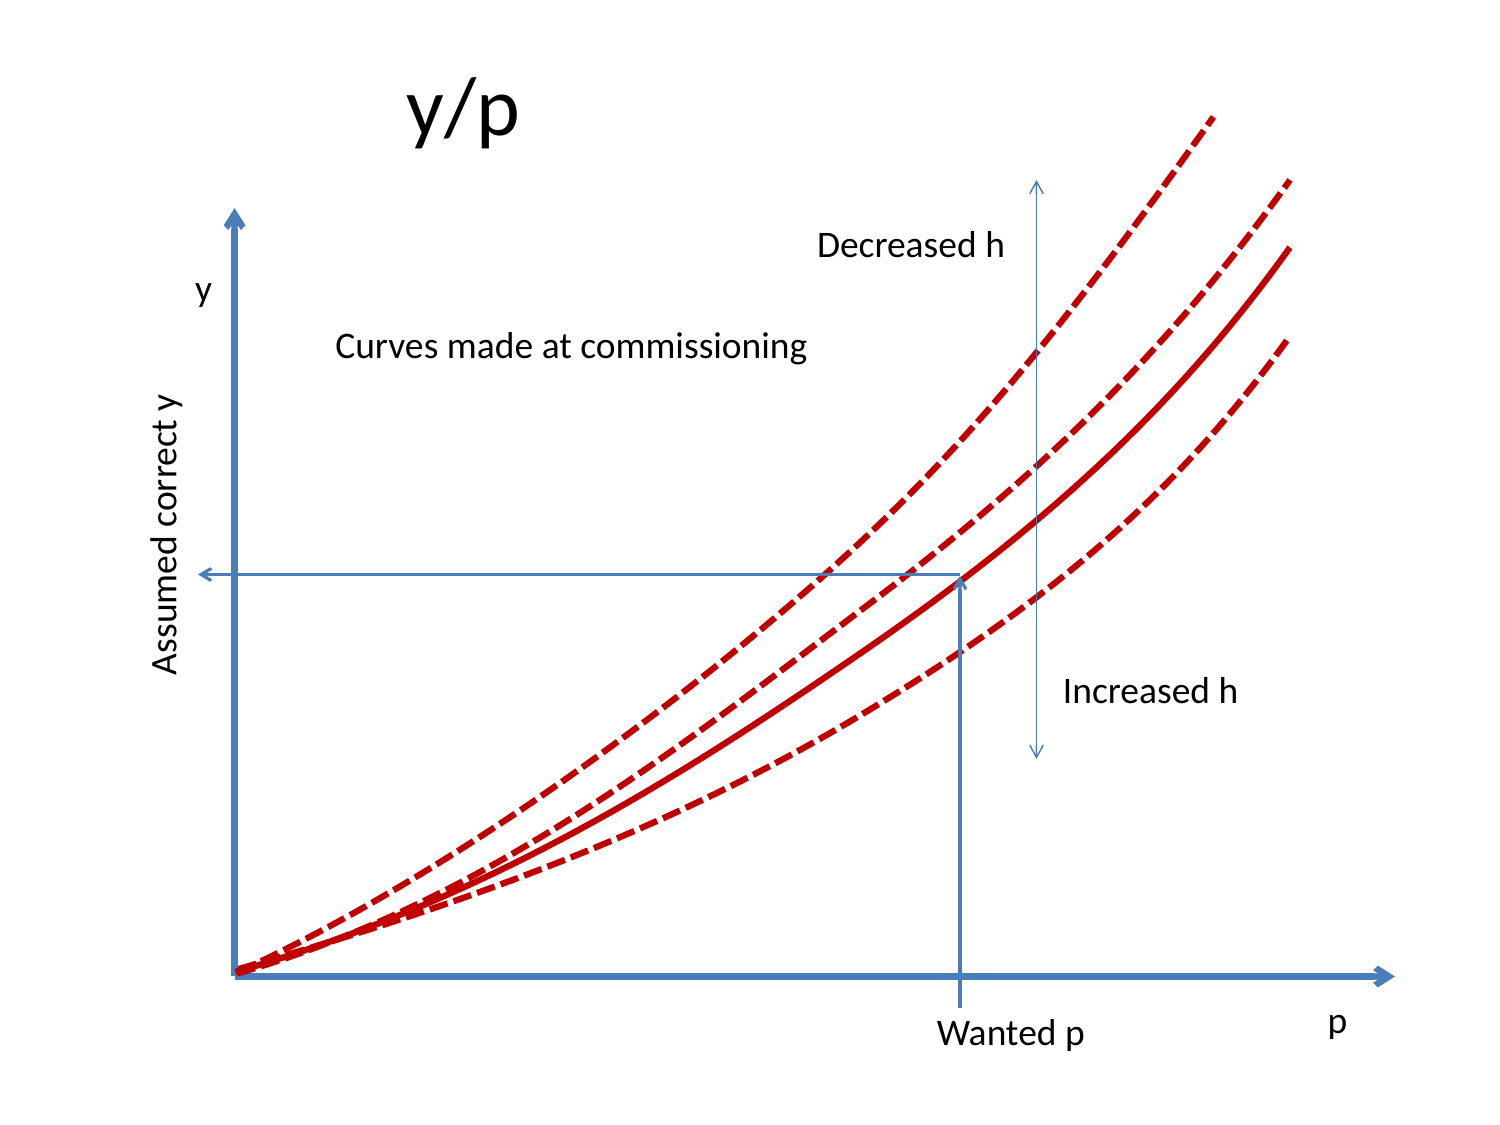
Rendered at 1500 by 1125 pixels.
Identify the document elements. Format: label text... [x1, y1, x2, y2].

text_box Decreased h [802, 212, 1021, 273]
text_box y [180, 256, 227, 317]
text_box [693, 276, 1032, 573]
text_box [238, 582, 818, 973]
text_box [1041, 246, 1291, 485]
text_box [1041, 335, 1291, 595]
text_box [1041, 116, 1215, 349]
text_box Increased h [1048, 658, 1254, 719]
text_box Wanted p [922, 1000, 1101, 1061]
text_box Curves made at commissioning [320, 313, 823, 374]
text_box p [1312, 988, 1363, 1049]
text_box Assumed correct y [131, 378, 191, 690]
text_box [829, 374, 1032, 573]
text_box [965, 473, 1032, 531]
text_box [343, 582, 955, 939]
text_box [912, 491, 1032, 649]
text_box y/p [392, 44, 981, 159]
text_box [1041, 179, 1291, 464]
text_box [239, 582, 900, 974]
